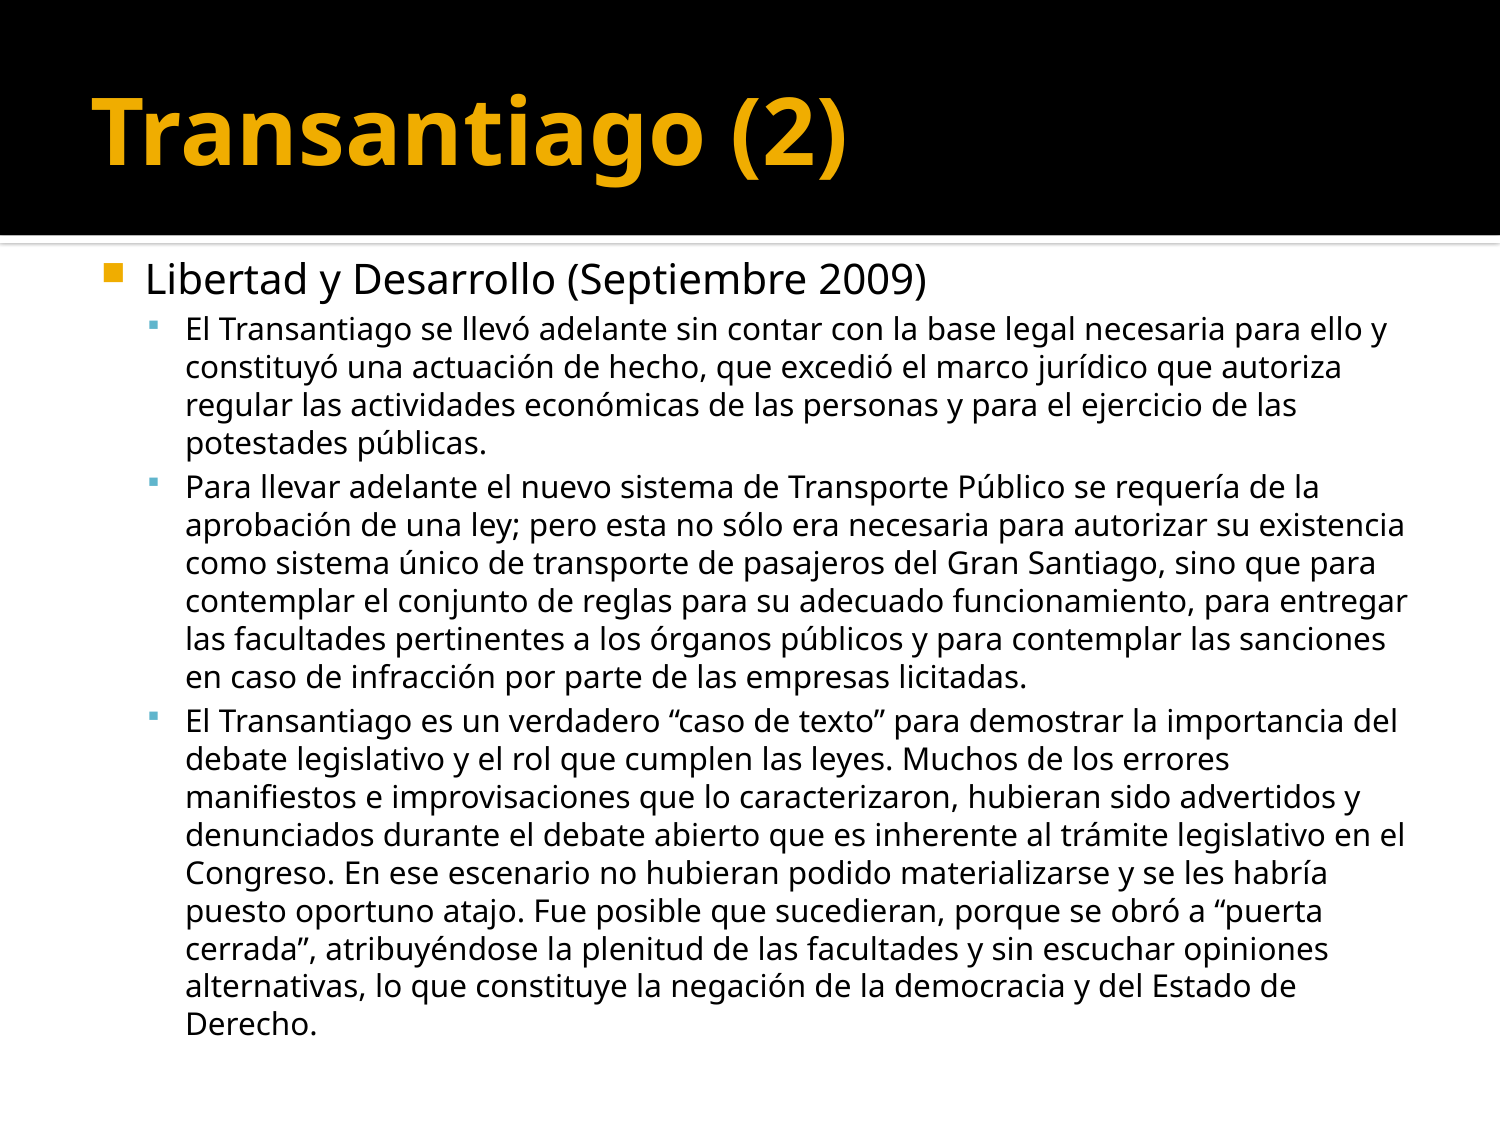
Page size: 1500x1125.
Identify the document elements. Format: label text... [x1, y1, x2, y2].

title Transantiago (2) [75, 25, 1425, 231]
list Libertad y Desarrollo (Septiembre 2009) El Transantiago se llevó adelante sin contar con la base legal necesaria para ello y constituyó una actuación de hecho, que excedió el marco jurídico que autoriza regular las actividades económicas de las personas y para el ejercicio de las potestades públicas. Para llevar adelante el nuevo sistema de Transporte Público se requería de la aprobación de una ley; pero esta no sólo era necesaria para autorizar su existencia como sistema único de transporte de pasajeros del Gran Santiago, sino que para contemplar el conjunto de reglas para su adecuado funcionamiento, para entregar las facultades pertinentes a los órganos públicos y para contemplar las sanciones en caso de infracción por parte de las empresas licitadas. El Transantiago es un verdadero “caso de texto” para demostrar la importancia del debate legislativo y el rol que cumplen las leyes. Muchos de los errores manifiestos e improvisaciones que lo caracterizaron, hubieran sido advertidos y denunciados durante el debate abierto que es inherente al trámite legislativo en el Congreso. En ese escenario no hubieran podido materializarse y se les habría puesto oportuno atajo. Fue posible que sucedieran, porque se obró a “puerta cerrada”, atribuyéndose la plenitud de las facultades y sin escuchar opiniones alternativas, lo que constituye la negación de la democracia y del Estado de Derecho. [75, 237, 1425, 1072]
